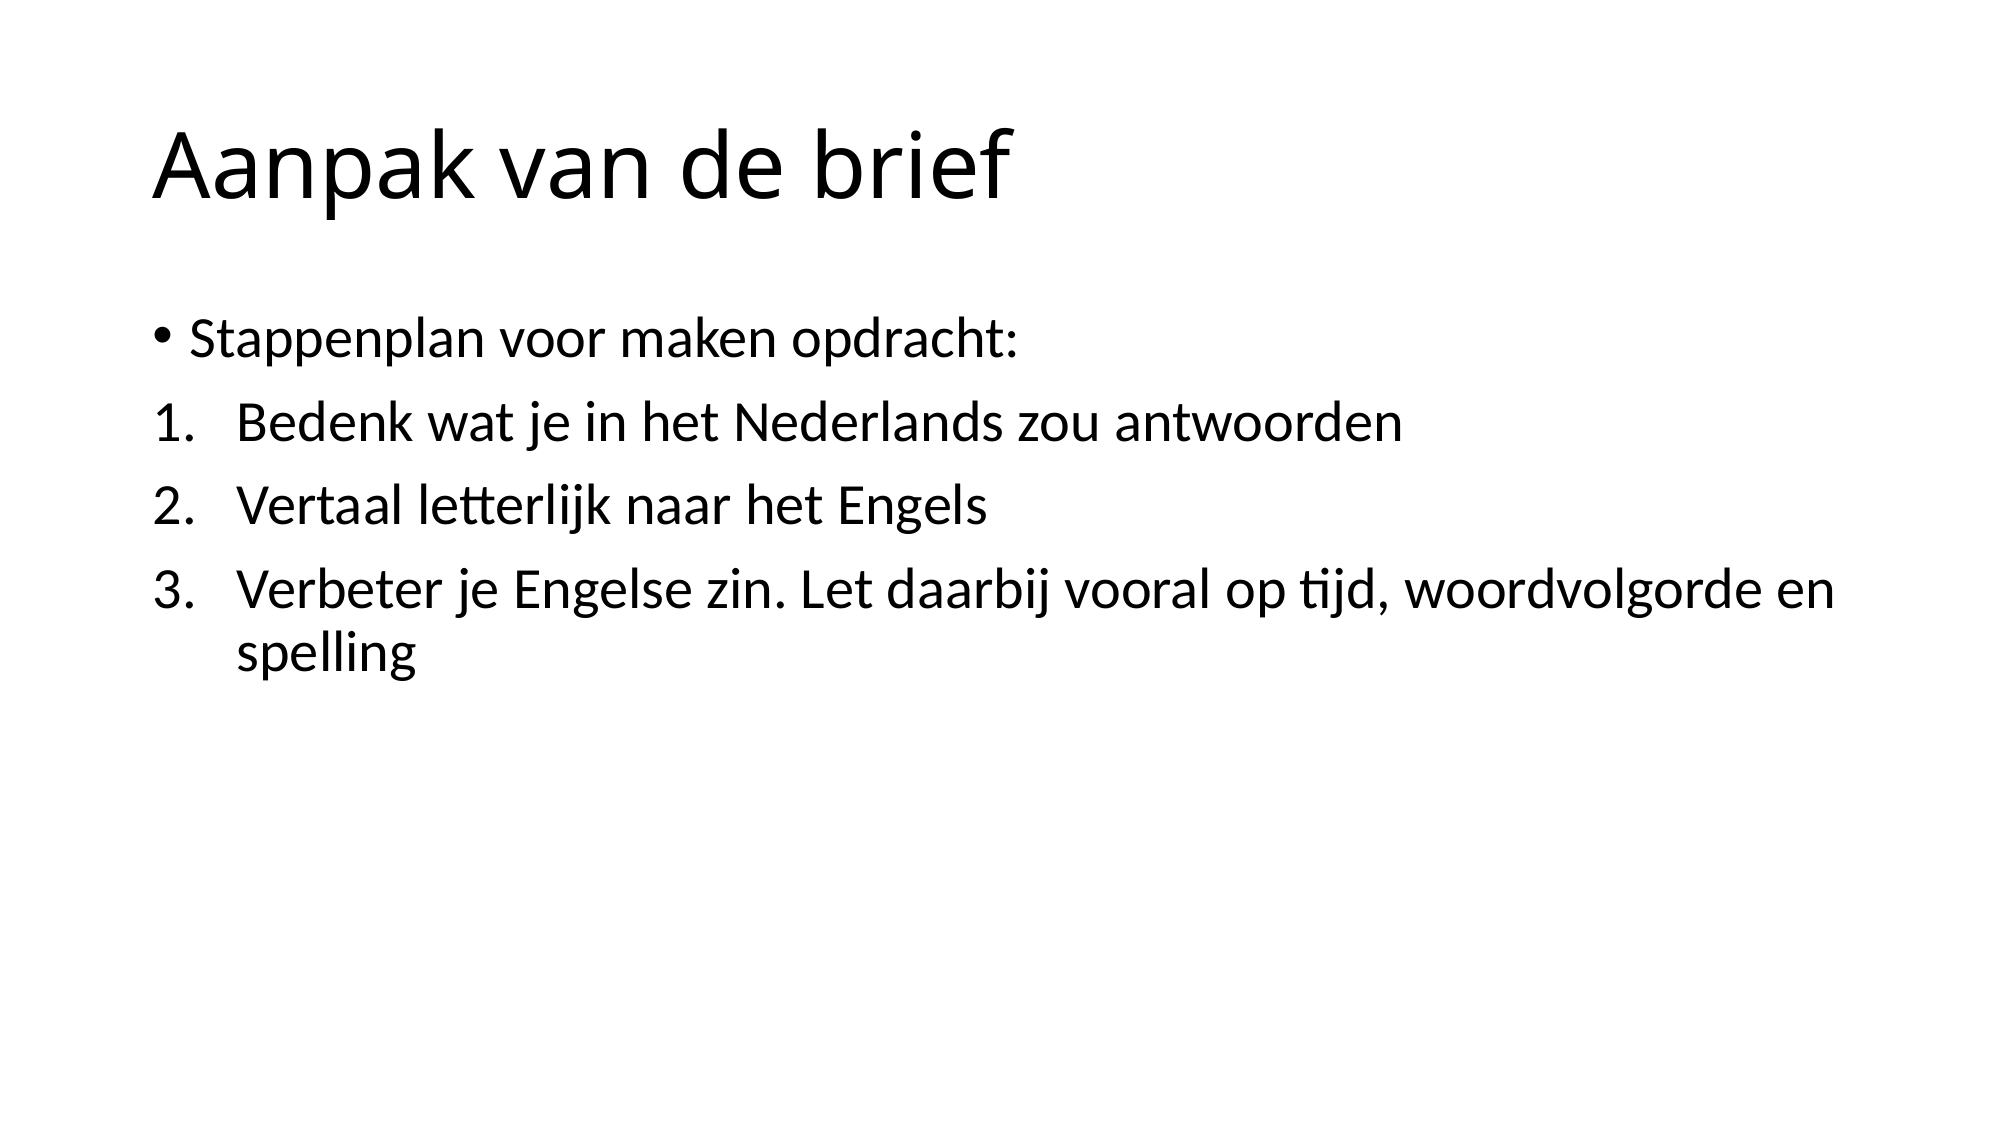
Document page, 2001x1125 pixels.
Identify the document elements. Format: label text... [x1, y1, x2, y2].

title Aanpak van de brief [137, 59, 1863, 278]
list Stappenplan voor maken opdracht: Bedenk wat je in het Nederlands zou antwoorden Vertaal letterlijk naar het Engels Verbeter je Engelse zin. Let daarbij vooral op tijd, woordvolgorde en spelling [137, 299, 1863, 1014]
